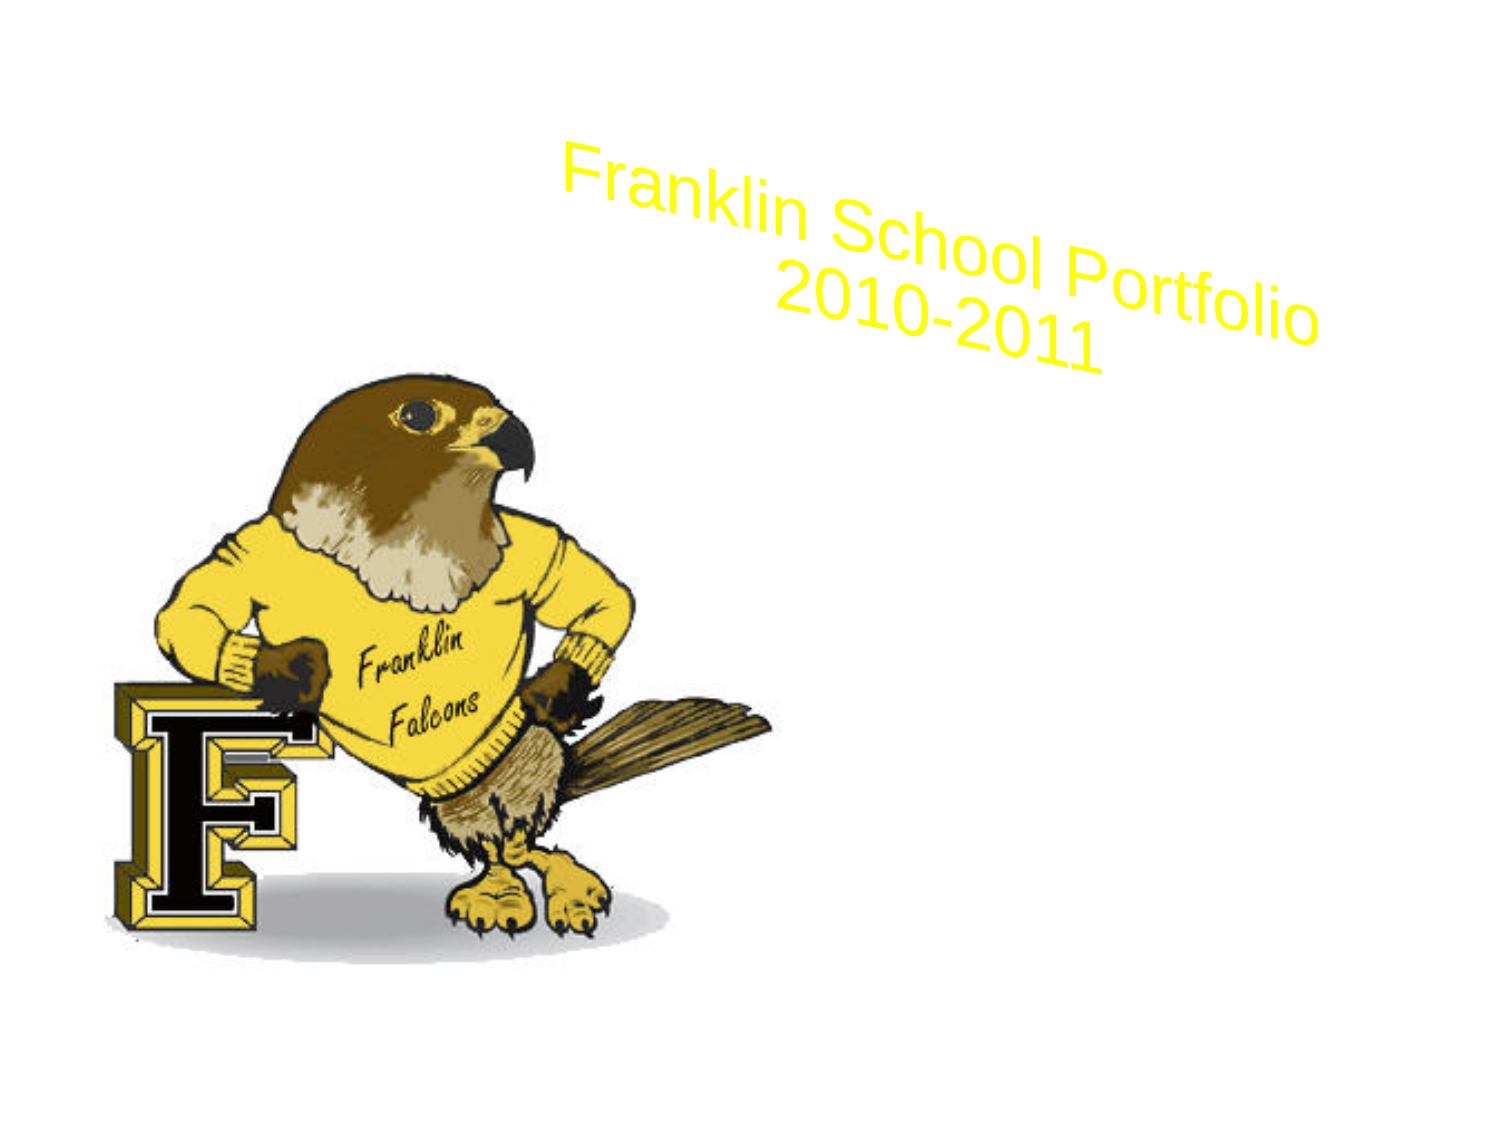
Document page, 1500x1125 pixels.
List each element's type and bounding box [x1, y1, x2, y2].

picture [49, 362, 809, 985]
